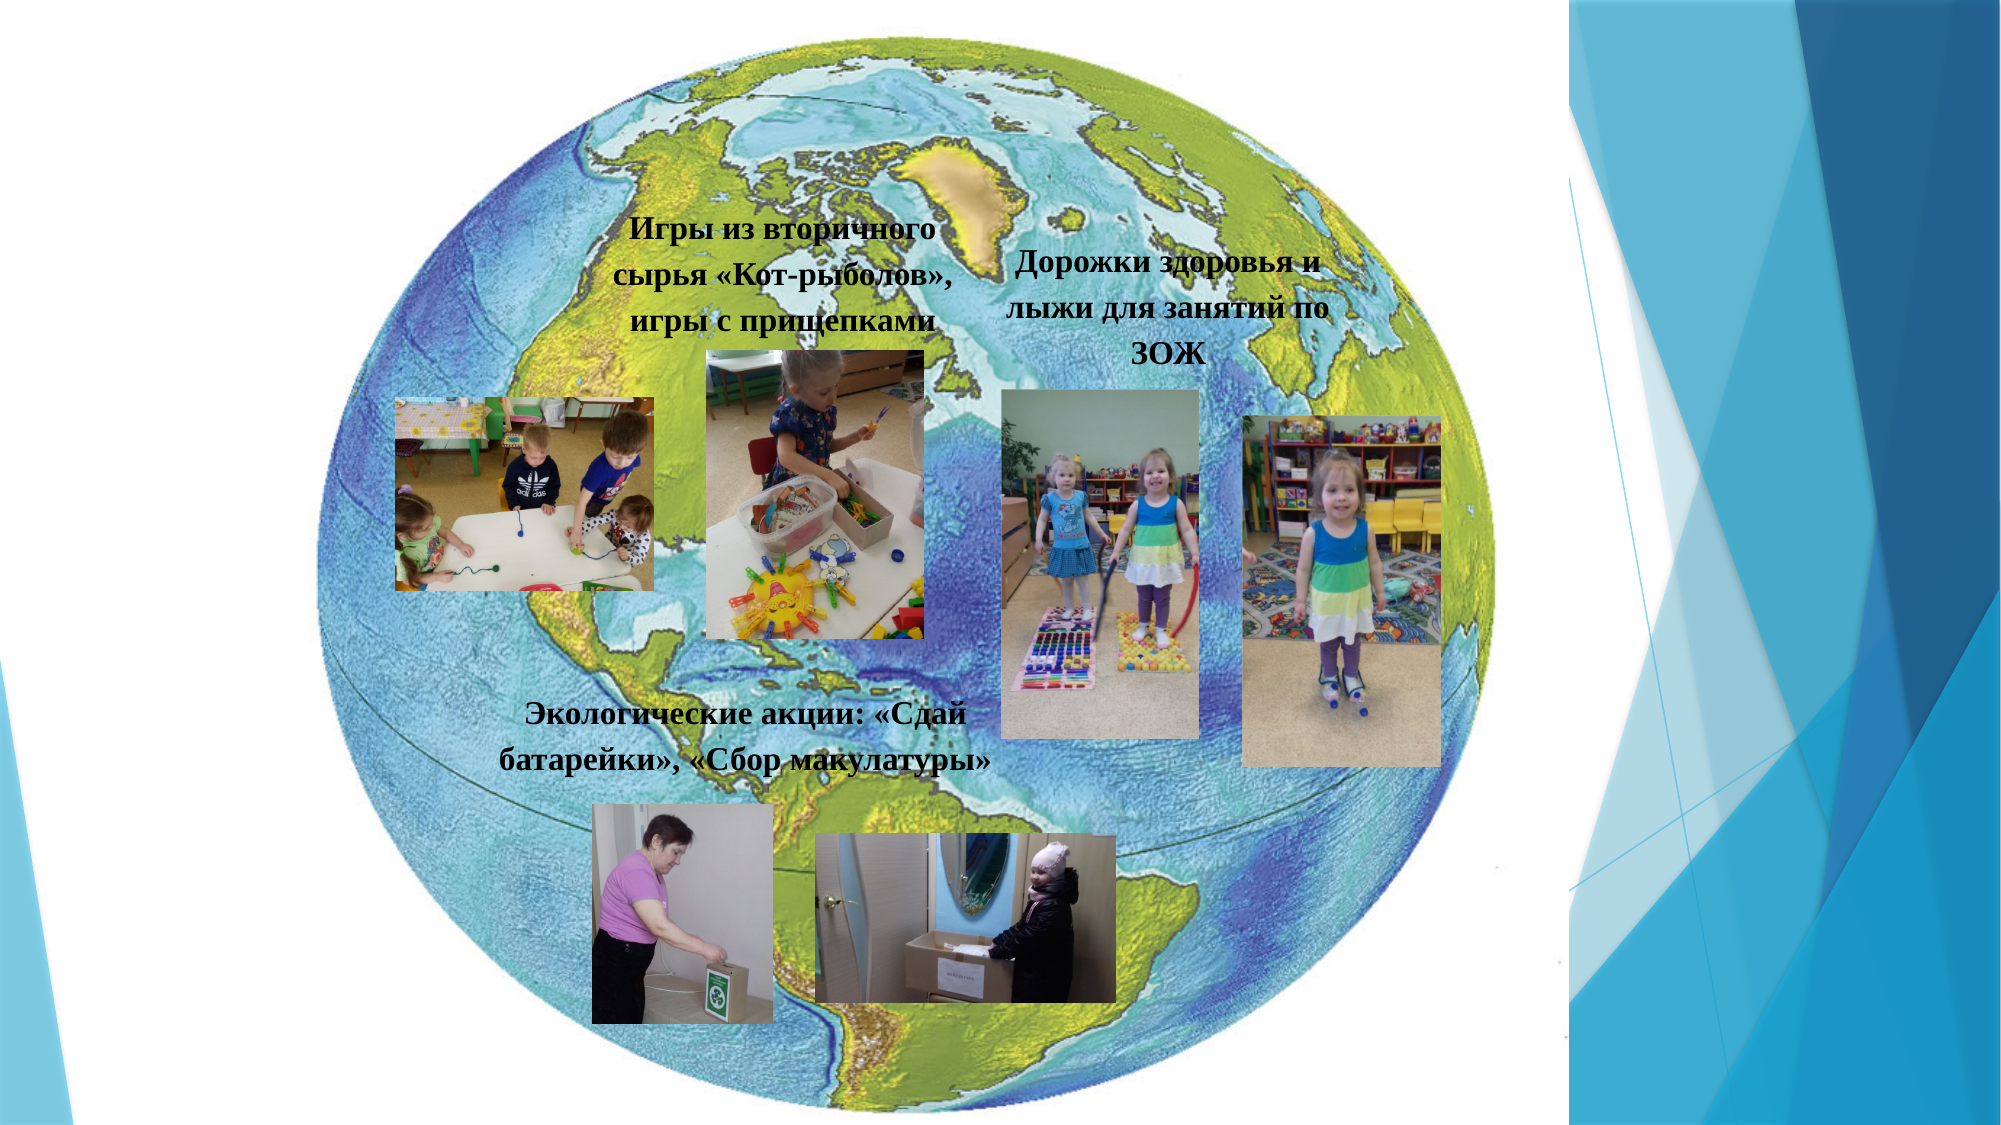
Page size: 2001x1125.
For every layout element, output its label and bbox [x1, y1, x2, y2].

picture [591, 803, 774, 1025]
picture [706, 349, 1518, 691]
picture [814, 833, 1117, 1003]
picture [395, 396, 654, 592]
list [262, 0, 1569, 1125]
